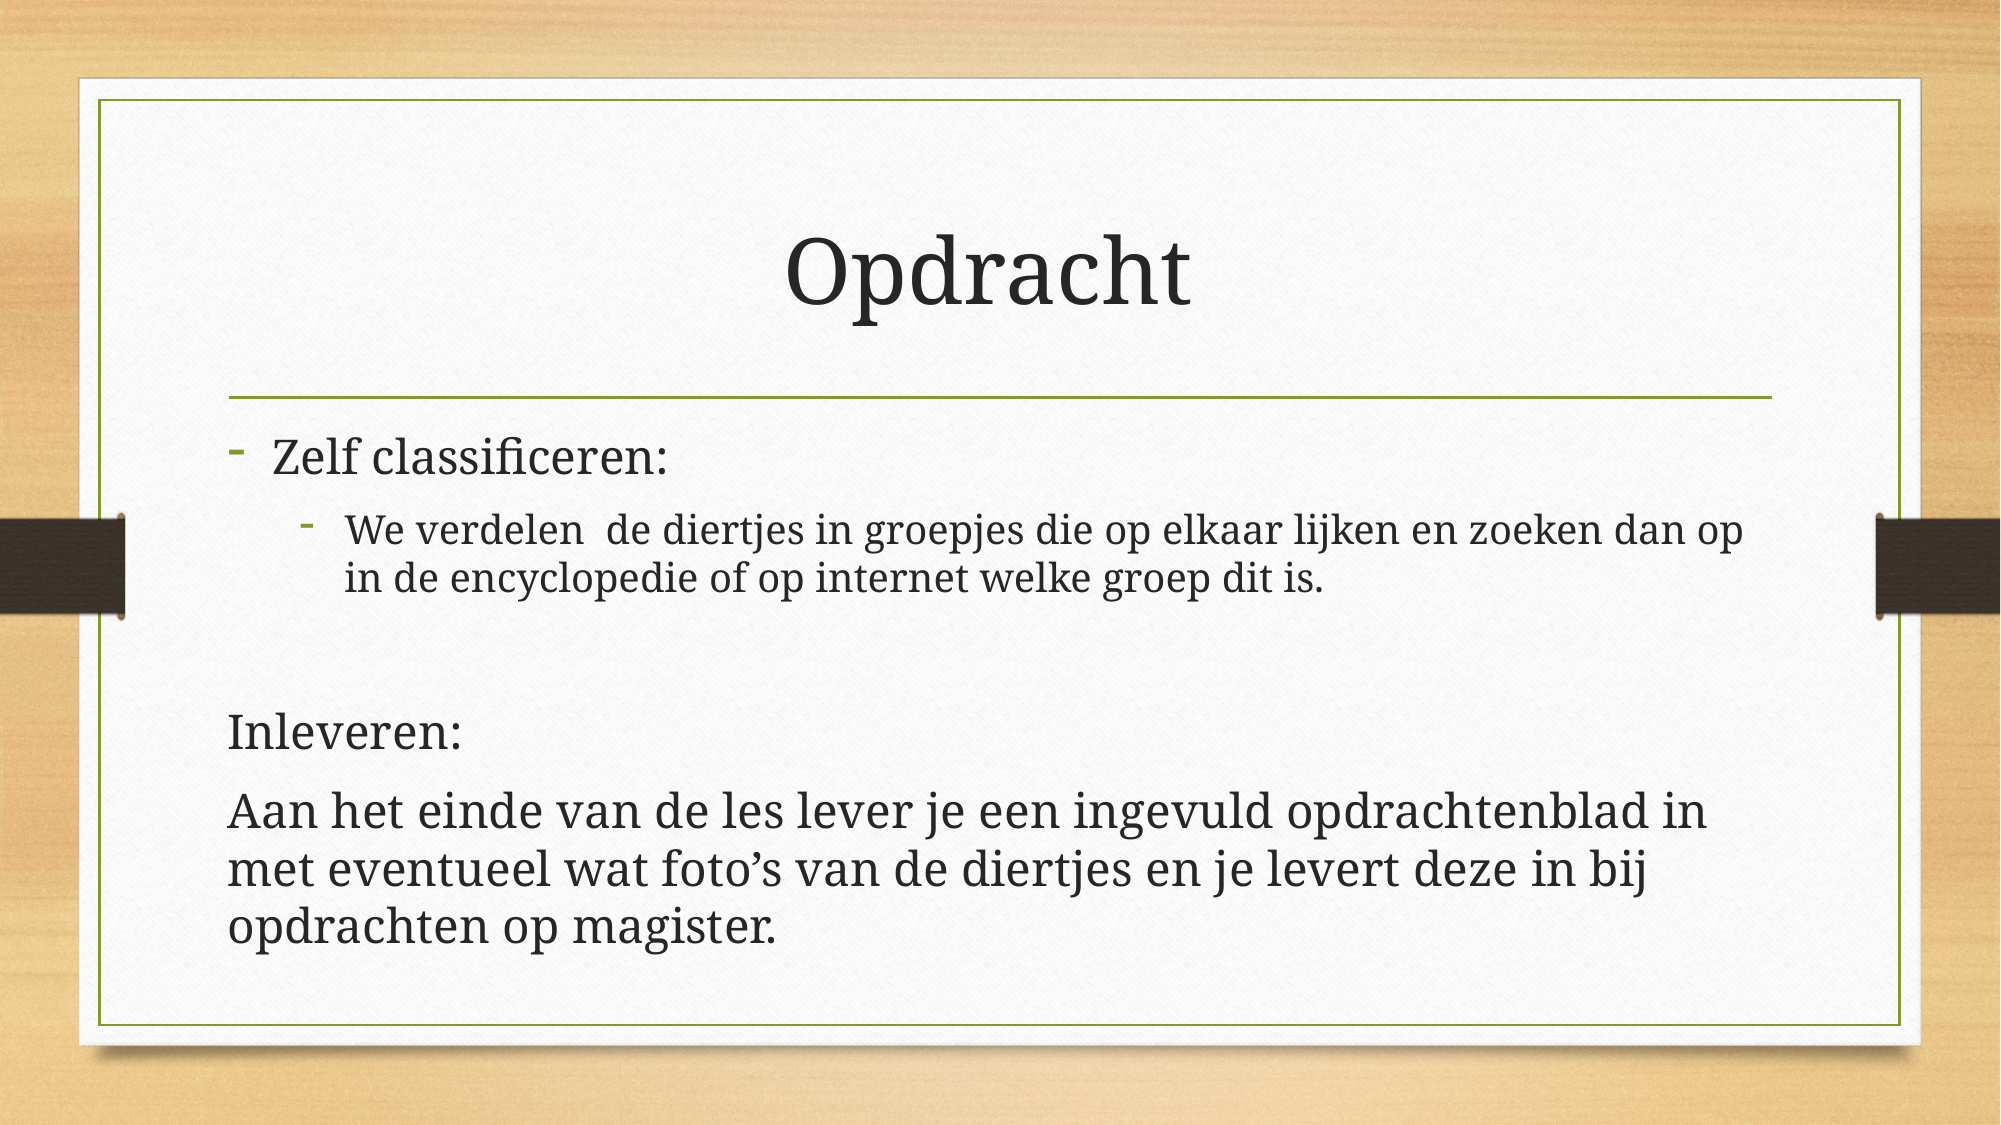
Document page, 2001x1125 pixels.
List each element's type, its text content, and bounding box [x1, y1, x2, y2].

title Opdracht [212, 161, 1788, 375]
picture [0, 0, 2001, 1125]
list Zelf classificeren: We verdelen de diertjes in groepjes die op elkaar lijken en zoeken dan op in de encyclopedie of op internet welke groep dit is. Inleveren: Aan het einde van de les lever je een ingevuld opdrachtenblad in met eventueel wat foto’s van de diertjes en je levert deze in bij opdrachten op magister. [212, 419, 1788, 964]
